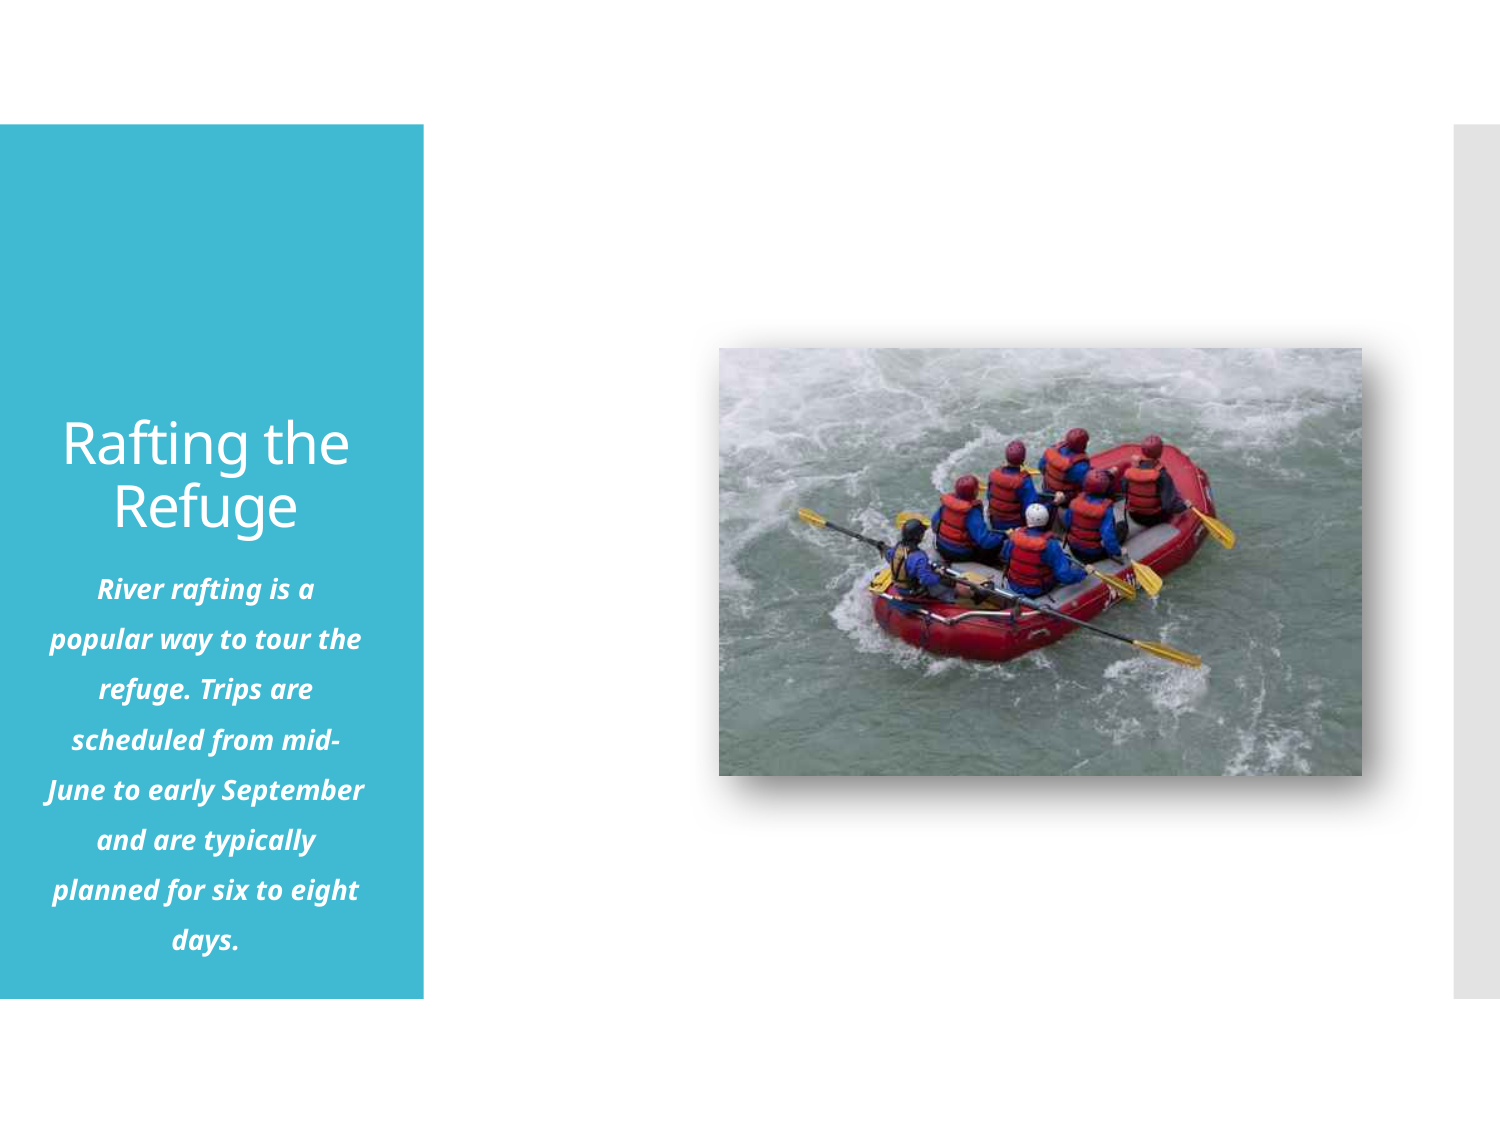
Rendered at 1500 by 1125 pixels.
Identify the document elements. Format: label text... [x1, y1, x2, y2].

list River rafting is a popular way to tour the refuge. Trips are scheduled from mid-June to early September and are typically planned for six to eight days. [31, 547, 381, 968]
title Rafting the Refuge [31, 187, 381, 547]
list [719, 348, 1362, 777]
